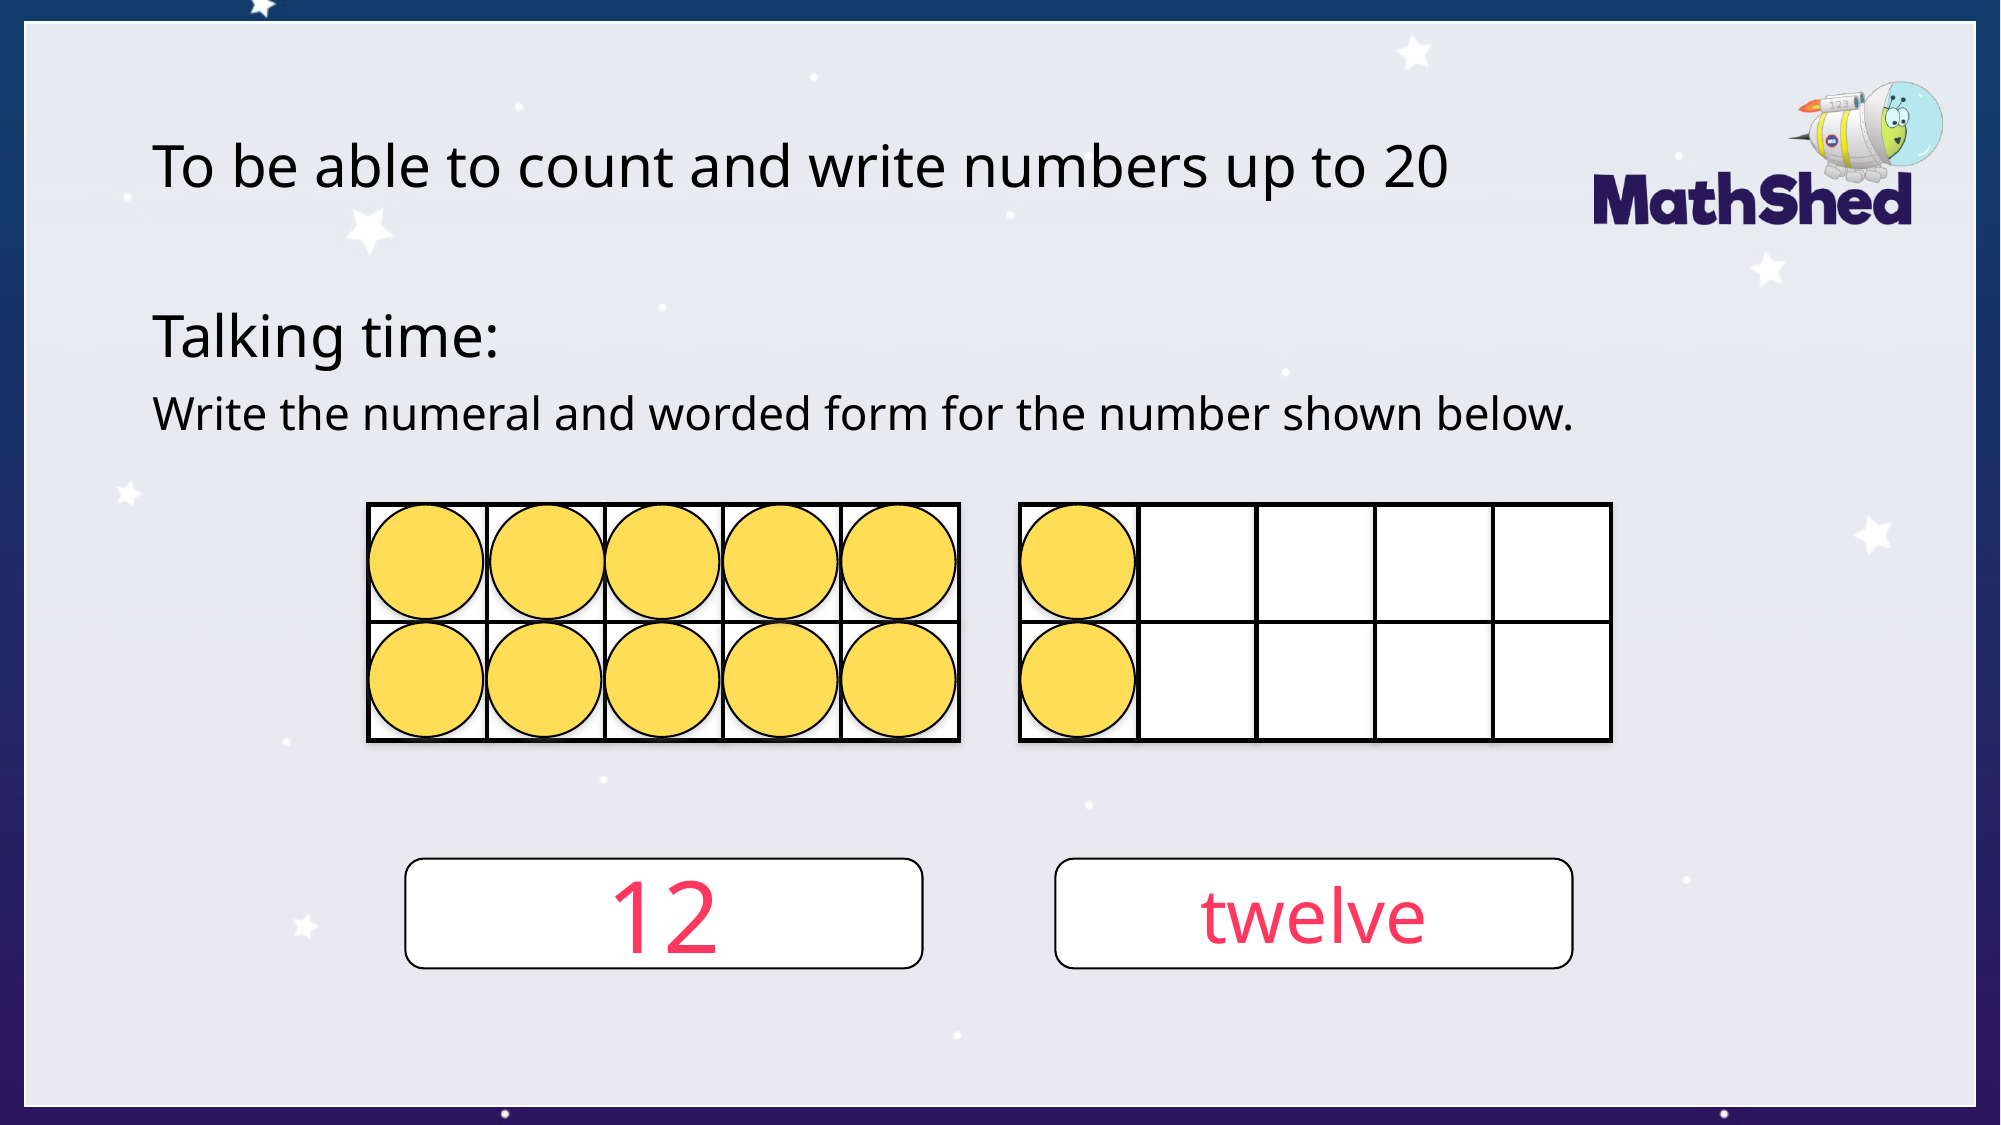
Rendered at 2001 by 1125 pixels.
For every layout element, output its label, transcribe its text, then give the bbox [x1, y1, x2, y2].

text_box [566, 622, 604, 653]
text_box [364, 508, 959, 746]
text_box [1020, 504, 1135, 620]
text_box [1098, 622, 1138, 653]
text_box [1088, 504, 1138, 535]
text_box [791, 504, 841, 535]
text_box [486, 705, 522, 741]
text_box [490, 504, 603, 620]
text_box [841, 688, 956, 741]
text_box [368, 504, 484, 620]
text_box [604, 504, 719, 620]
text_box [604, 622, 719, 737]
text_box [835, 622, 841, 671]
text_box [1374, 504, 1493, 621]
text_box [1020, 622, 1135, 737]
text_box [604, 705, 640, 741]
text_box [723, 692, 841, 741]
text_box [801, 622, 836, 653]
text_box [1374, 622, 1489, 741]
text_box [604, 578, 649, 622]
text_box [456, 595, 482, 621]
text_box [1020, 571, 1064, 622]
text_box [841, 622, 877, 658]
text_box [1138, 622, 1256, 741]
text_box [486, 504, 535, 548]
text_box [683, 622, 723, 653]
text_box [368, 622, 483, 737]
text_box [600, 511, 604, 544]
text_box [368, 687, 486, 741]
text_box [565, 712, 601, 741]
text_box [1133, 508, 1138, 561]
text_box [1493, 504, 1611, 622]
text_box [723, 707, 758, 741]
text_box [480, 629, 486, 669]
text_box [480, 511, 486, 554]
text_box [604, 504, 650, 540]
text_box [1090, 568, 1138, 622]
text_box [1493, 622, 1611, 741]
text_box [1020, 707, 1055, 741]
text_box [841, 574, 885, 622]
text_box [910, 570, 956, 622]
text_box [835, 508, 841, 553]
text_box 12 [404, 857, 924, 970]
text_box [1020, 589, 1047, 622]
text_box [1020, 622, 1056, 658]
text_box [447, 713, 483, 741]
text_box [723, 504, 838, 620]
text_box [908, 504, 960, 622]
text_box [723, 589, 750, 621]
text_box [436, 504, 486, 535]
text_box [841, 504, 887, 540]
text_box [447, 622, 486, 653]
text_box [792, 577, 841, 622]
text_box [368, 589, 396, 622]
picture [0, 0, 2001, 1125]
text_box [368, 622, 404, 658]
text_box [841, 622, 956, 737]
text_box [809, 594, 836, 621]
text_box [486, 582, 517, 621]
text_box twelve [1054, 857, 1574, 970]
text_box [1020, 686, 1138, 741]
text_box [723, 624, 838, 737]
text_box [368, 504, 414, 540]
text_box [558, 504, 604, 530]
text_box [486, 622, 524, 660]
text_box [604, 590, 632, 621]
text_box [717, 508, 723, 552]
text_box [841, 589, 868, 622]
text_box [673, 504, 723, 535]
text_box [1106, 594, 1133, 621]
list Talking time: Write the numeral and worded form for the number shown below. [137, 299, 1863, 1014]
text_box [1256, 504, 1374, 621]
text_box [723, 504, 768, 540]
text_box [801, 712, 837, 741]
text_box [604, 622, 641, 660]
text_box [486, 690, 604, 741]
title To be able to count and write numbers up to 20 [137, 59, 1578, 278]
text_box [717, 626, 723, 670]
text_box [1016, 508, 1613, 746]
text_box [841, 707, 877, 741]
text_box [604, 688, 723, 741]
text_box [599, 629, 604, 671]
text_box [368, 569, 413, 622]
text_box [559, 585, 604, 622]
text_box [919, 622, 960, 741]
text_box [486, 622, 601, 737]
text_box [841, 504, 956, 620]
text_box [438, 575, 486, 622]
text_box [1138, 504, 1256, 621]
text_box [1252, 508, 1256, 622]
text_box [1098, 712, 1134, 741]
text_box [1133, 626, 1138, 679]
text_box [675, 578, 723, 622]
text_box [723, 574, 767, 622]
text_box [1020, 504, 1065, 540]
text_box [1256, 622, 1374, 741]
text_box [683, 712, 719, 741]
text_box [368, 707, 404, 741]
text_box [691, 594, 718, 621]
text_box [576, 599, 600, 621]
text_box [486, 548, 533, 622]
text_box [723, 622, 759, 658]
